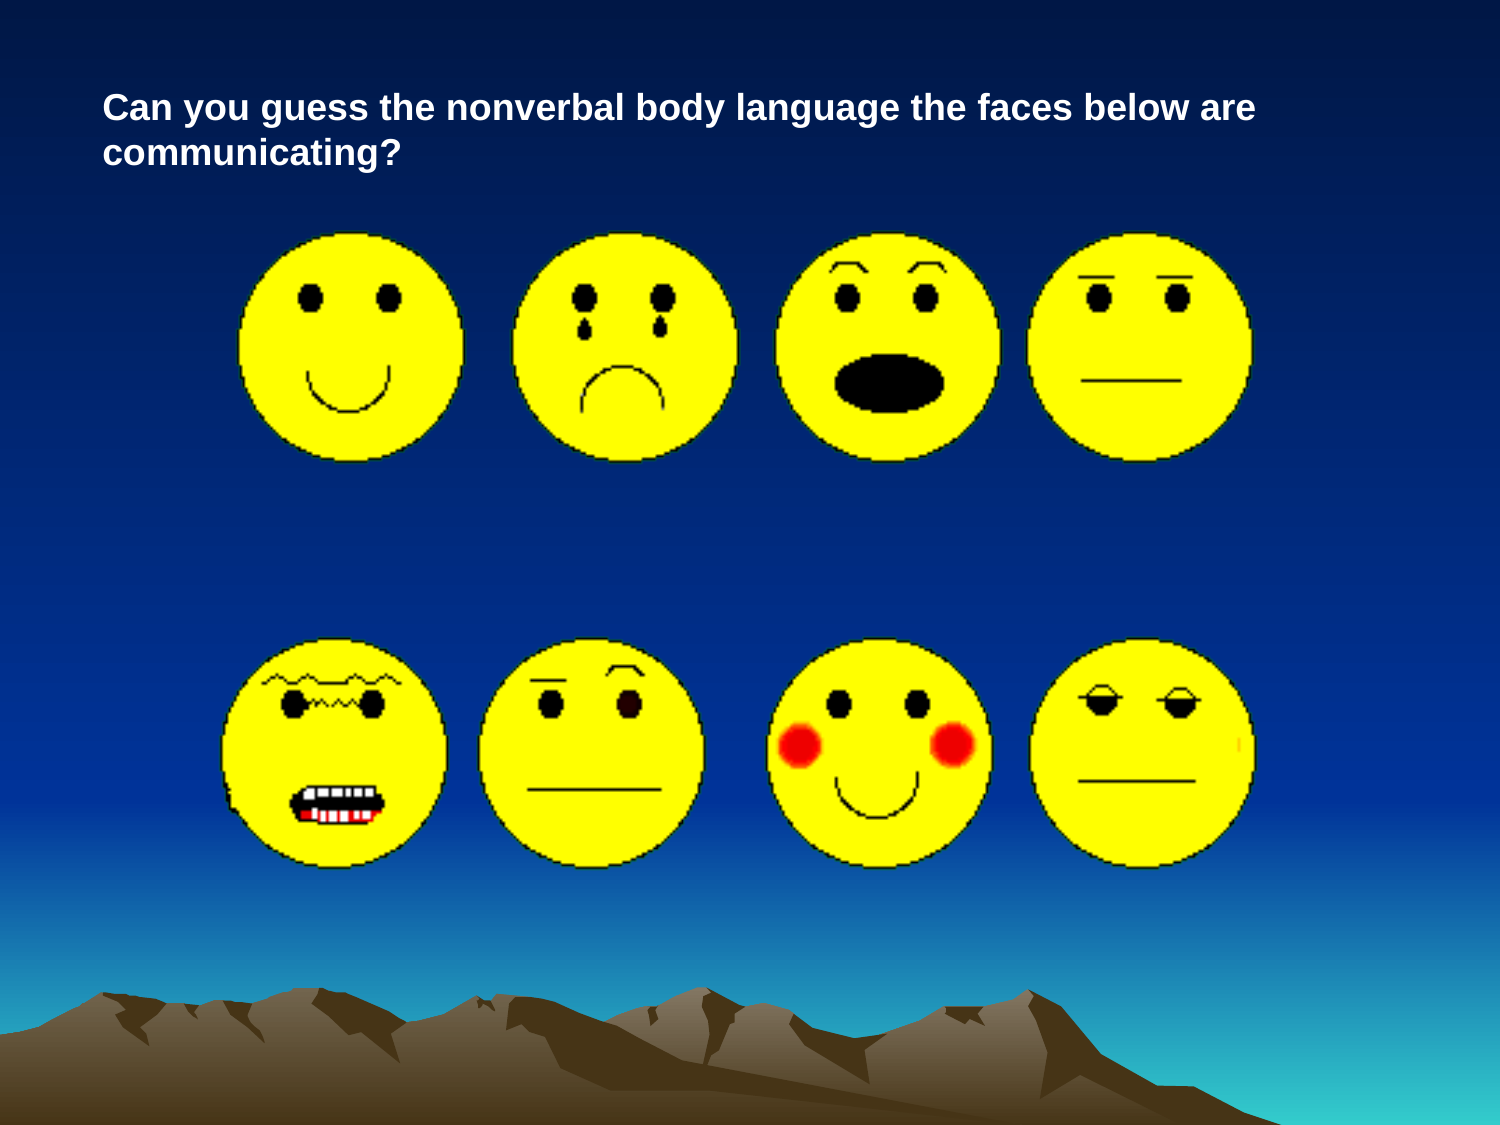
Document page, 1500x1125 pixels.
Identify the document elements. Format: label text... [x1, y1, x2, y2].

picture [187, 201, 1301, 932]
text_box Can you guess the nonverbal body language the faces below are communicating? [87, 75, 1391, 180]
